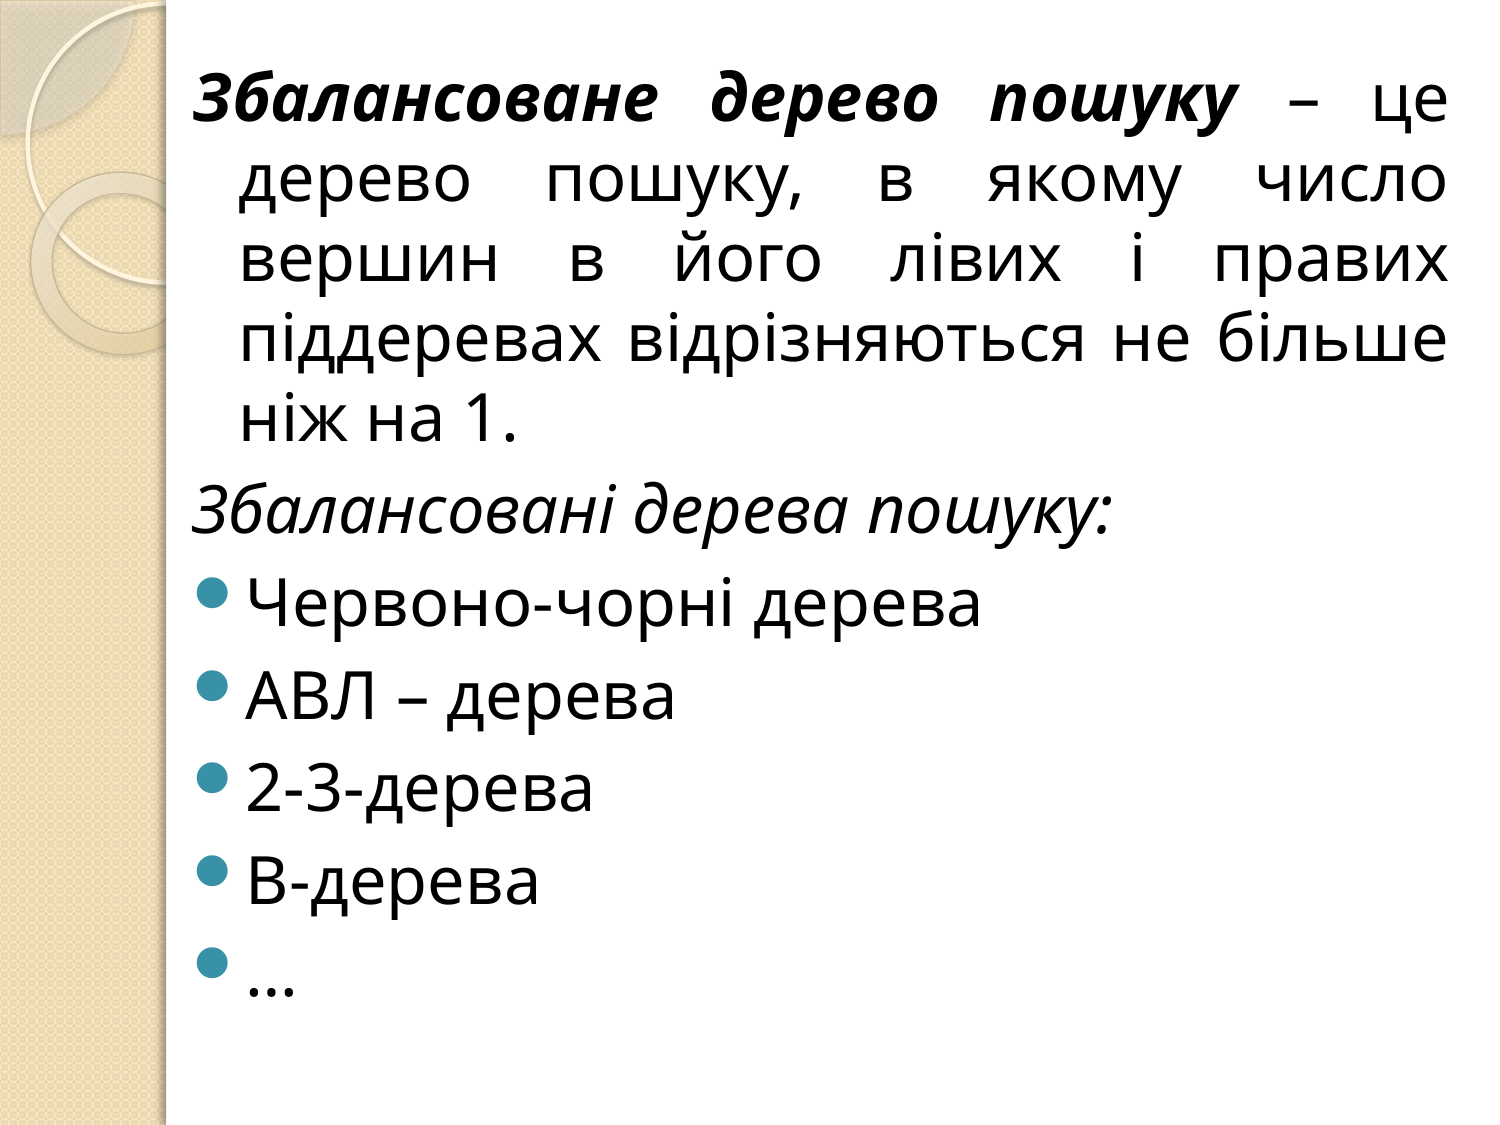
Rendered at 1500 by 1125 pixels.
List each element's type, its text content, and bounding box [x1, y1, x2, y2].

list Збалансоване дерево пошуку – це дерево пошуку, в якому число вершин в його лівих і правих піддеревах відрізняються не більше ніж на 1. Збалансовані дерева пошуку: Червоно-чорні дерева АВЛ – дерева 2-3-дерева В-дерева … [164, 46, 1466, 1055]
